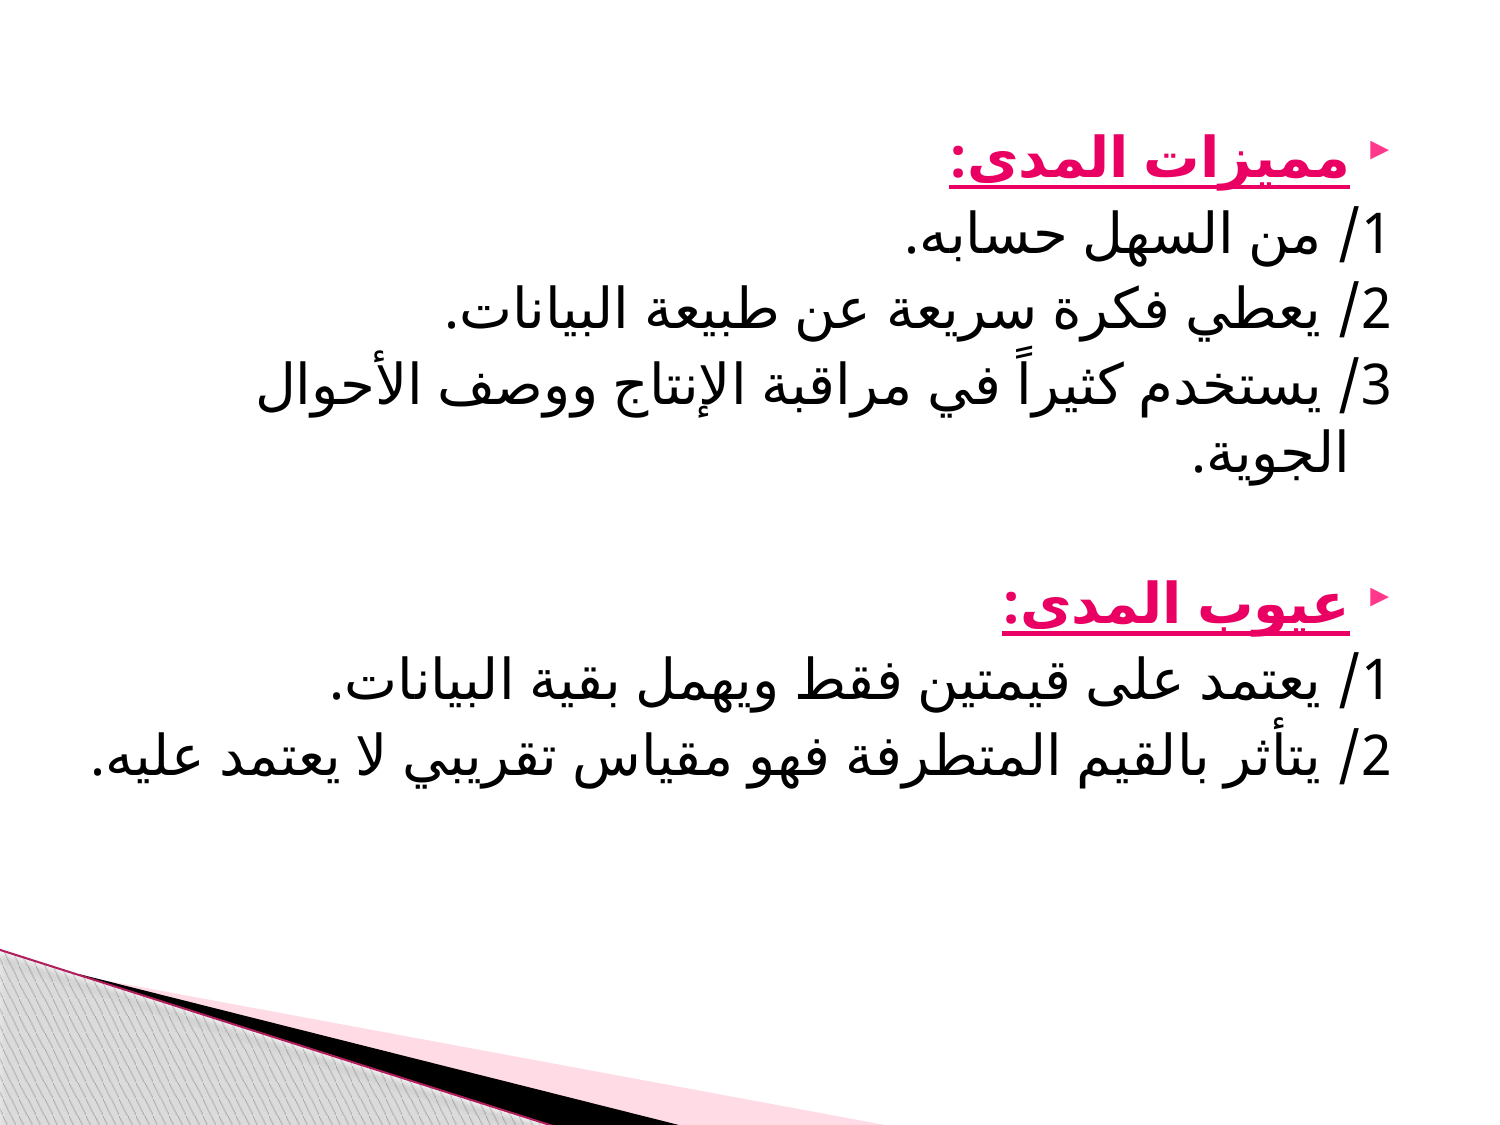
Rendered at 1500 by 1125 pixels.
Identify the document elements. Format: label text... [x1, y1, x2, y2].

list مميزات المدى: 1/ من السهل حسابه. 2/ يعطي فكرة سريعة عن طبيعة البيانات. 3/ يستخدم كثيراً في مراقبة الإنتاج ووصف الأحوال الجوية. عيوب المدى: 1/ يعتمد على قيمتين فقط ويهمل بقية البيانات. 2/ يتأثر بالقيم المتطرفة فهو مقياس تقريبي لا يعتمد عليه. [75, 113, 1425, 986]
